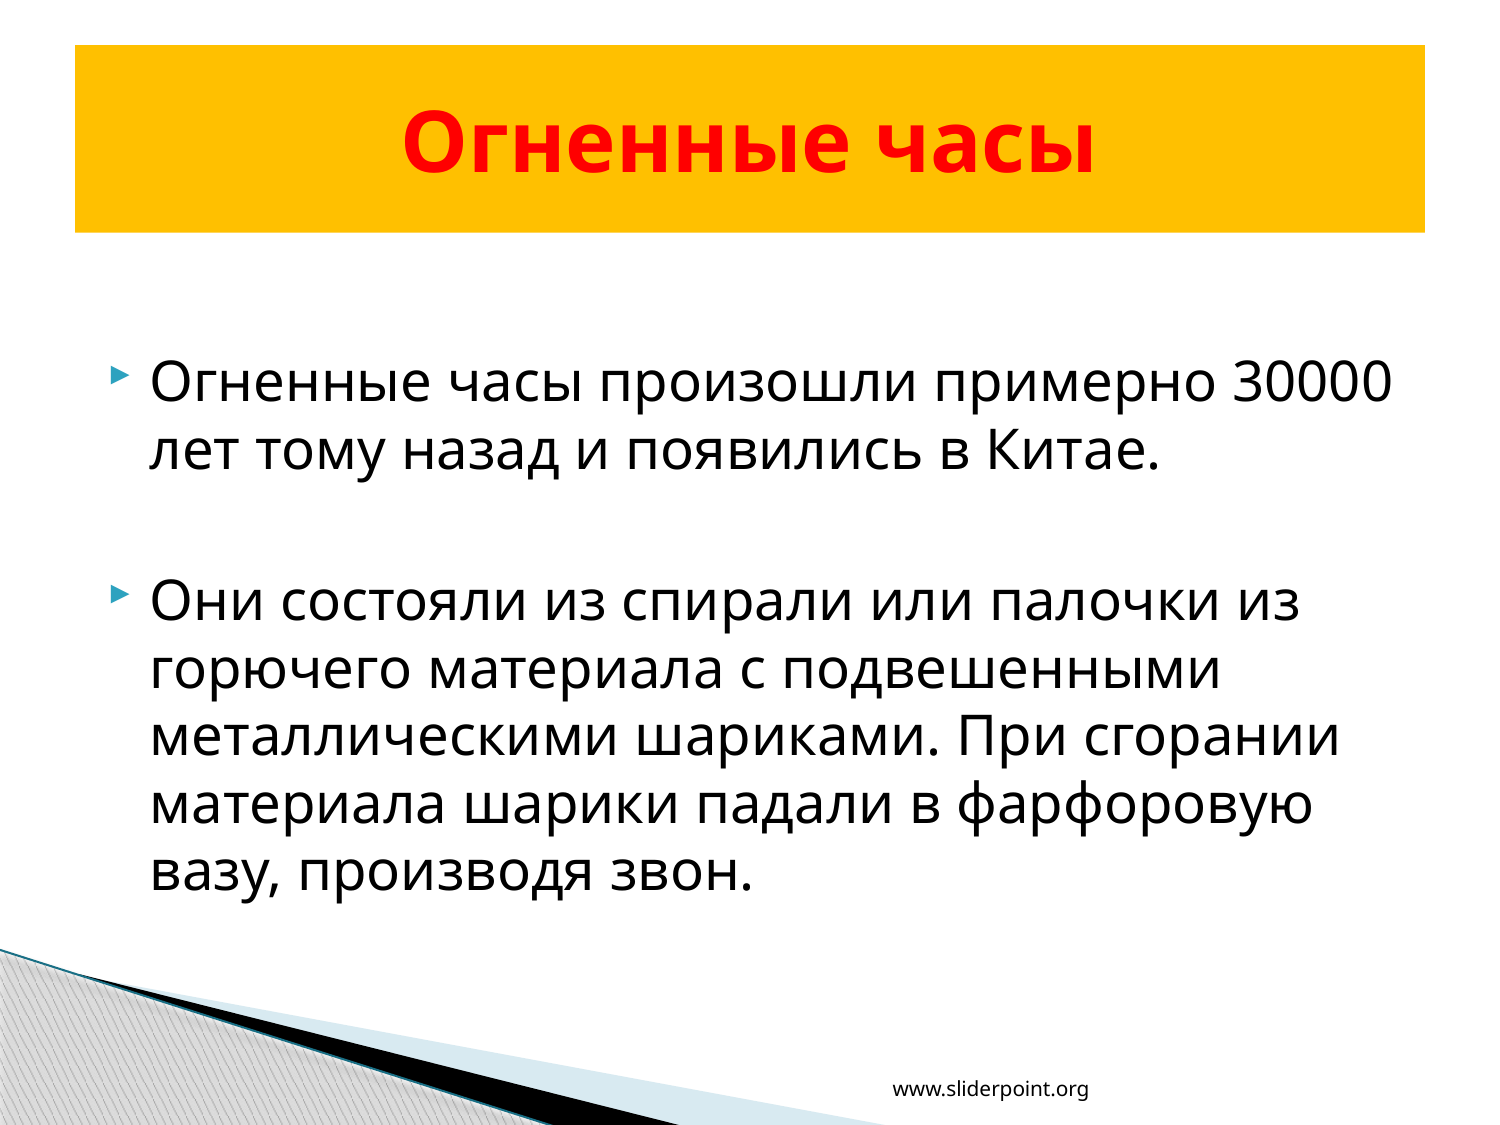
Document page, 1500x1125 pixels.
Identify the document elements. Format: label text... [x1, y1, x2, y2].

list Огненные часы произошли примерно 30000 лет тому назад и появились в Китае. Они состояли из спирали или палочки из горючего материала с подвешенными металлическими шариками. При сгорании материала шарики падали в фарфоровую вазу, производя звон. [75, 338, 1447, 986]
footer www.sliderpoint.org [718, 1051, 1105, 1112]
title Огненные часы [75, 45, 1425, 233]
